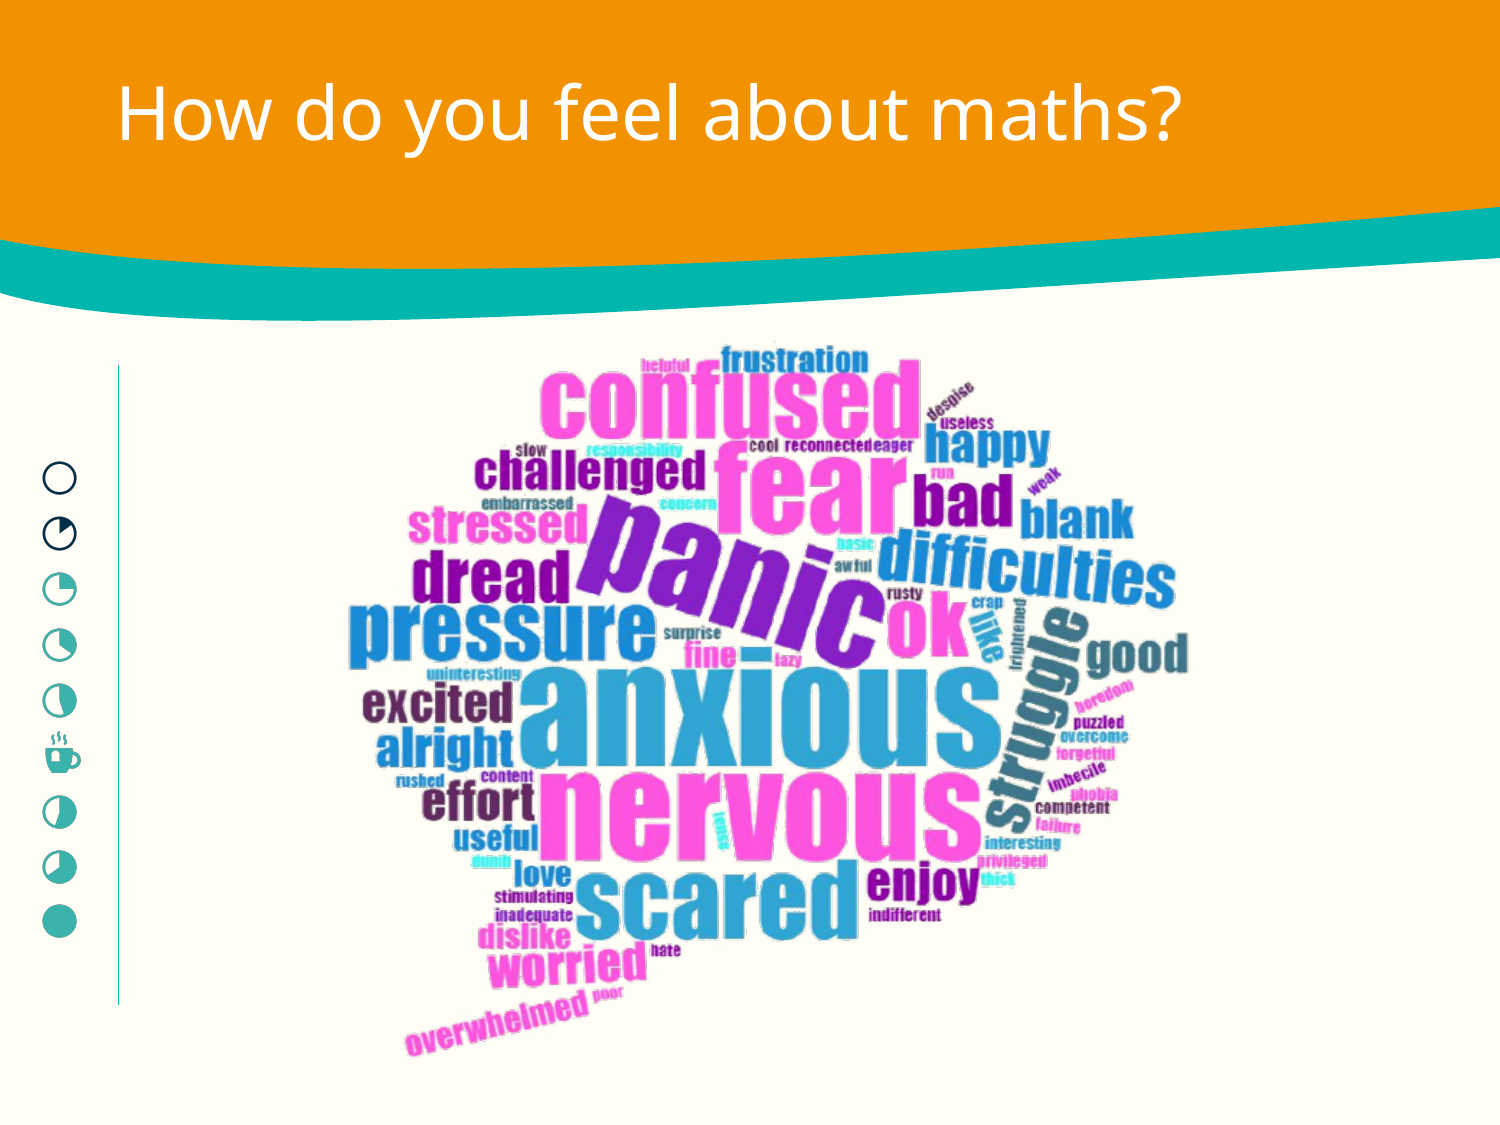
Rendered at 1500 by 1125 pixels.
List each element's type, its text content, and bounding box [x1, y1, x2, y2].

picture [36, 725, 90, 779]
picture [327, 330, 1209, 1076]
picture [38, 900, 81, 942]
list How do you feel about maths? [100, 67, 1411, 258]
picture [38, 568, 81, 610]
picture [38, 624, 81, 666]
picture [38, 846, 81, 888]
picture [38, 679, 81, 722]
picture [38, 791, 81, 833]
picture [38, 512, 81, 555]
picture [38, 457, 81, 499]
